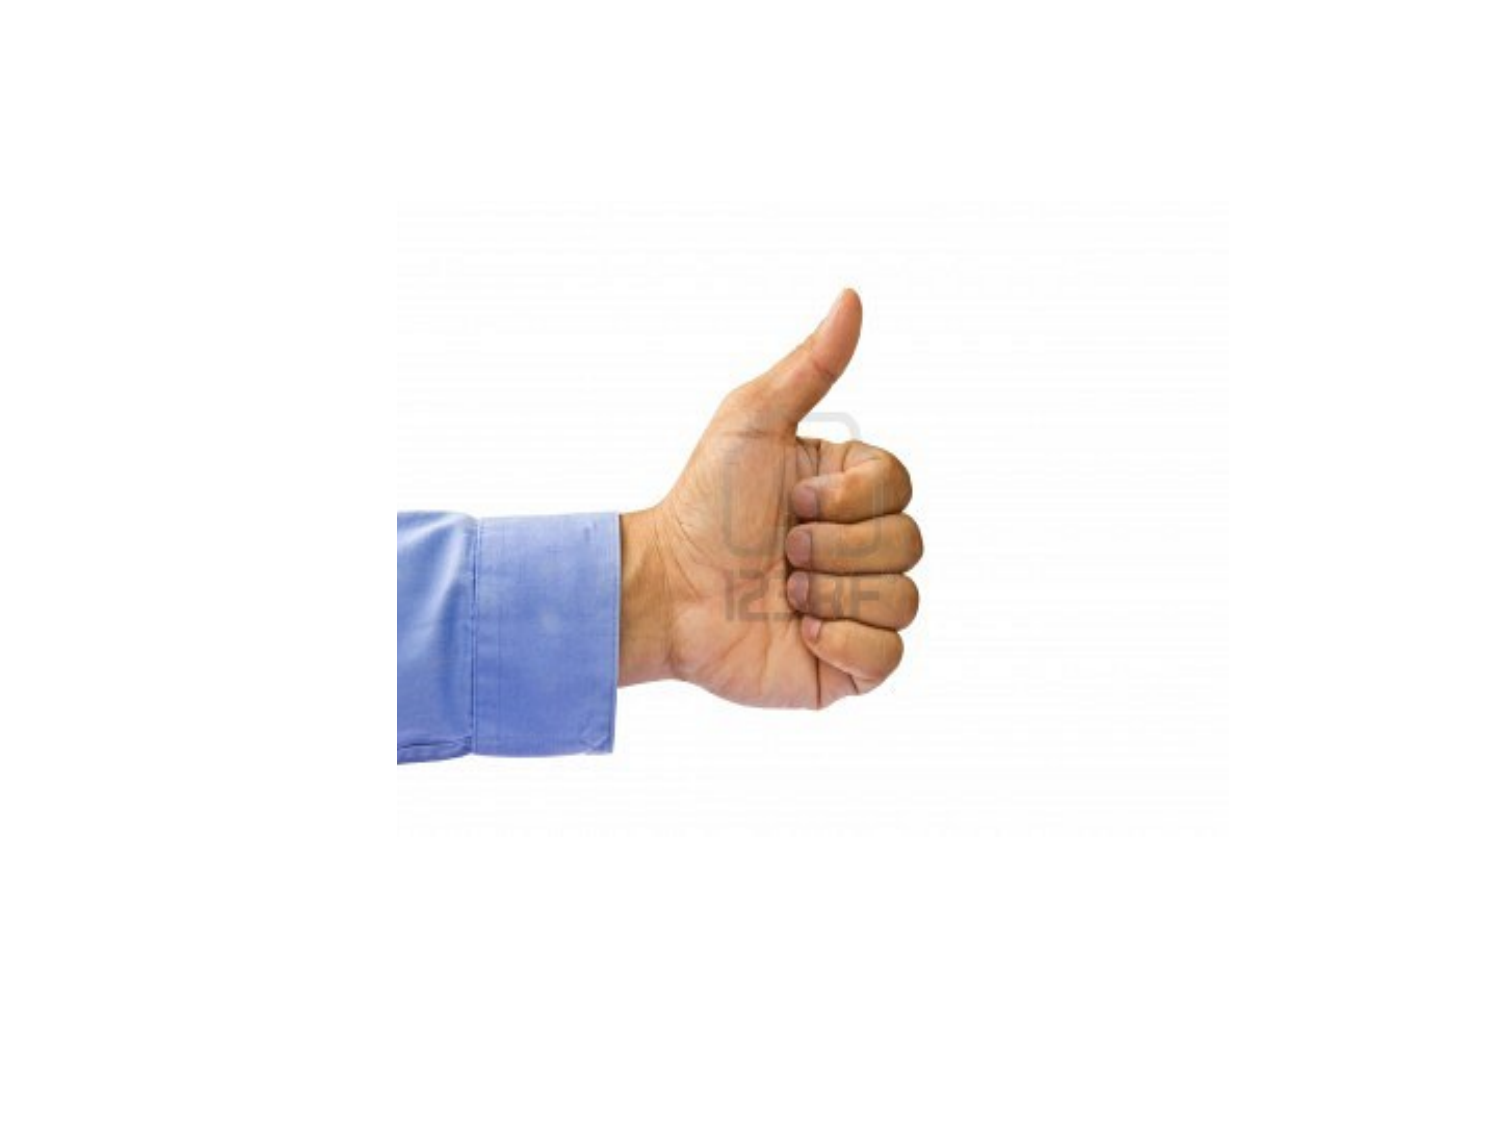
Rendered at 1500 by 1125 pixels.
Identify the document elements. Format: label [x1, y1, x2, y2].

picture [397, 201, 1229, 837]
